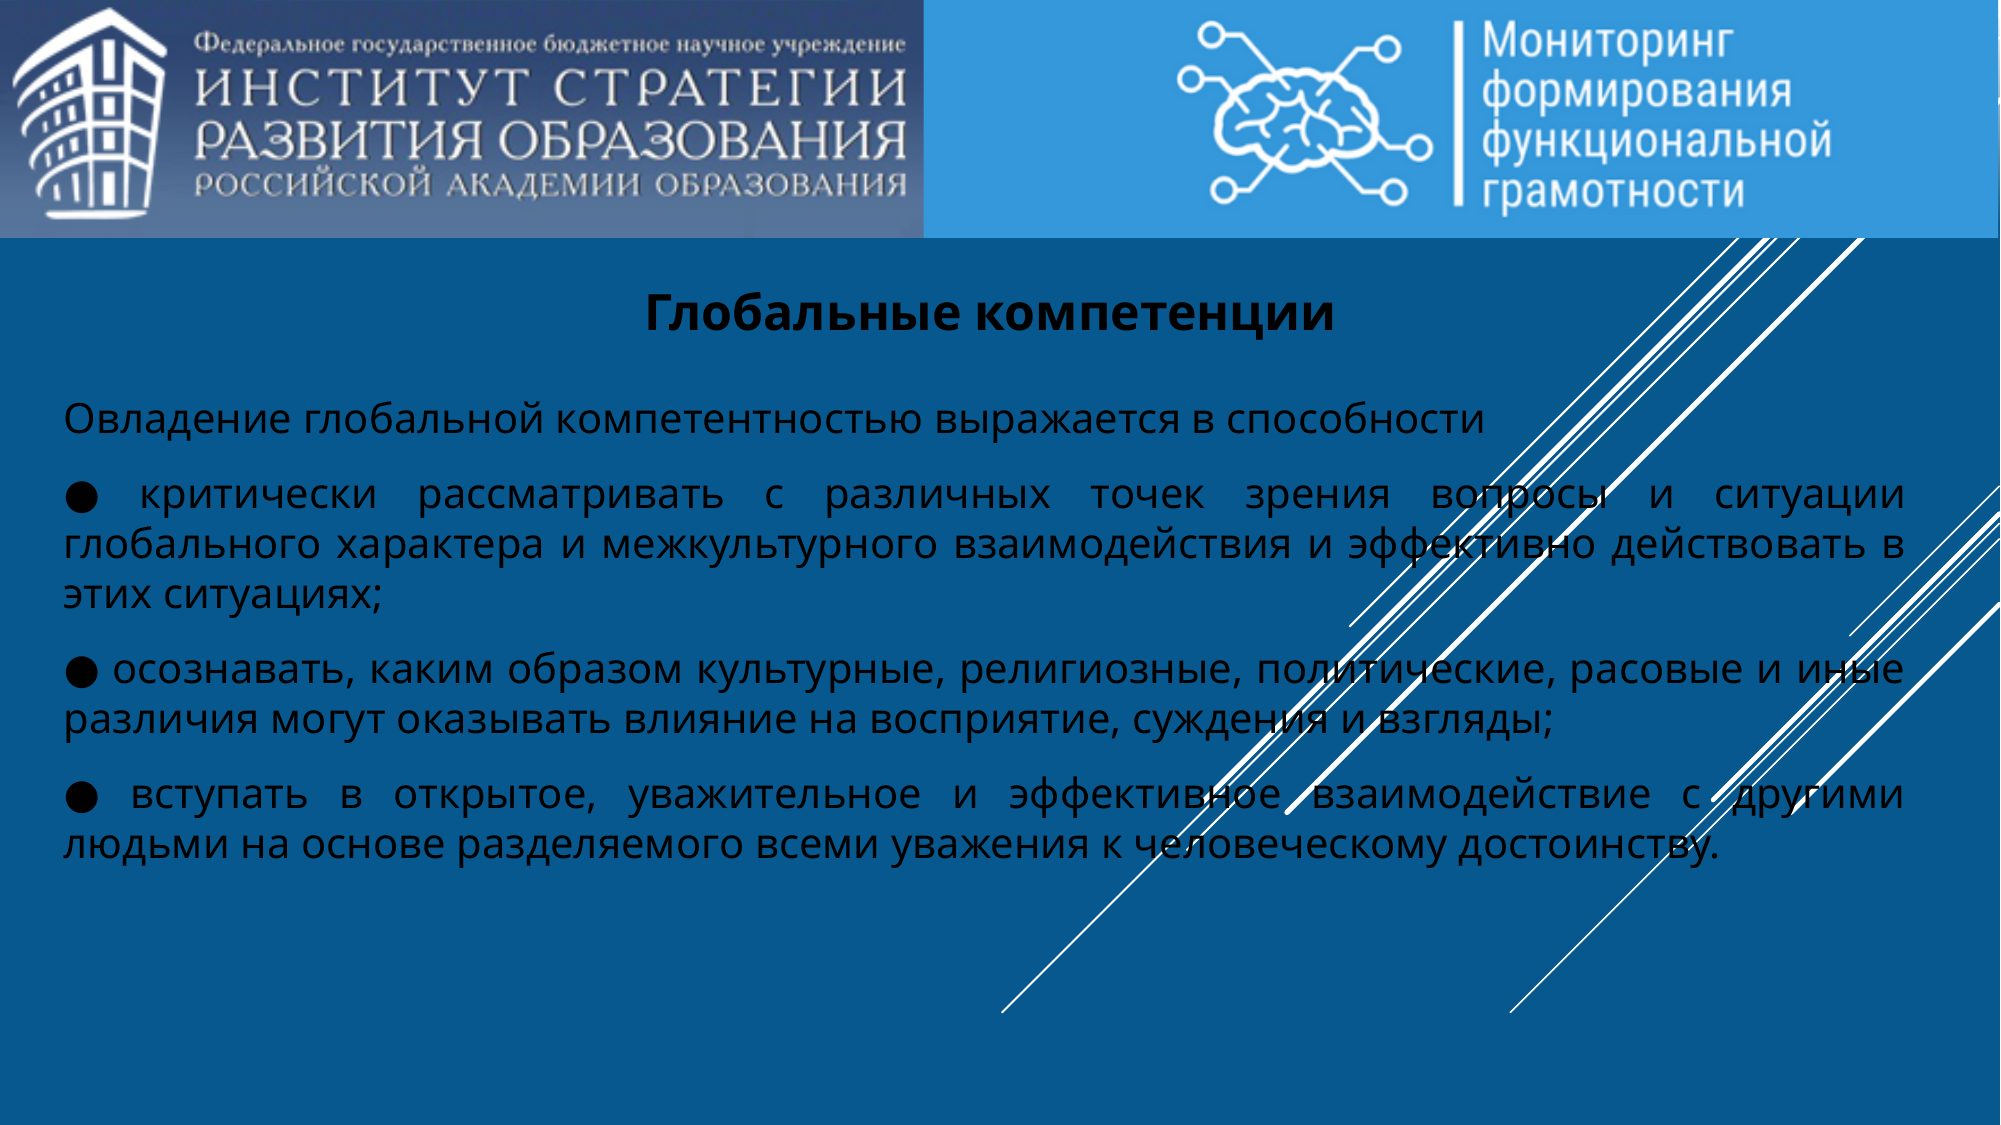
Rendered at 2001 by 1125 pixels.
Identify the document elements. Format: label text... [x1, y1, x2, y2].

text_box Глобальные компетенции [629, 273, 1352, 348]
picture [0, 0, 1999, 238]
text_box Овладение глобальной компетентностью выражается в способности ● критически рассматривать с различных точек зрения вопросы и ситуации глобального характера и межкультурного взаимодействия и эффективно действовать в этих ситуациях; ● осознавать, каким образом культурные, религиозные, политические, расовые и иные различия могут оказывать влияние на восприятие, суждения и взгляды; ● вступать в открытое, уважительное и эффективное взаимодействие с другими людьми на основе разделяемого всеми уважения к человеческому достоинству. [48, 384, 1921, 875]
